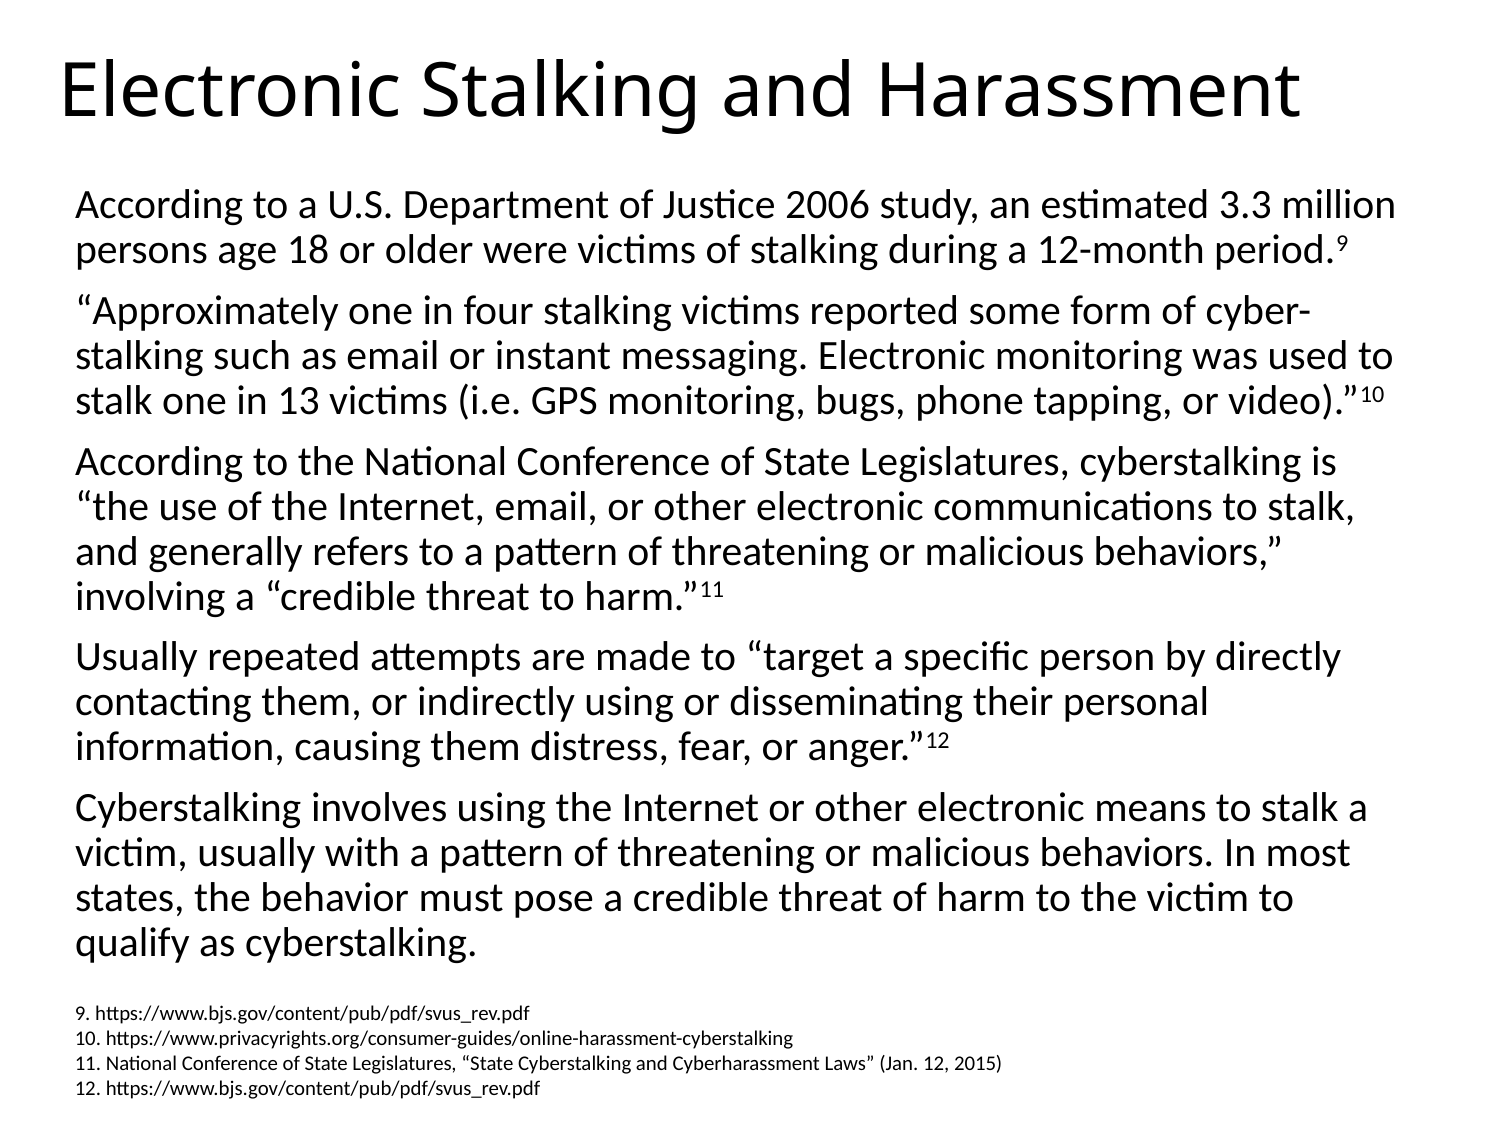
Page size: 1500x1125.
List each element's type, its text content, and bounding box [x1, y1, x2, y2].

title Electronic Stalking and Harassment [43, 22, 1338, 162]
text_box 9. https://www.bjs.gov/content/pub/pdf/svus_rev.pdf 10. https://www.privacyrights.org/consumer-guides/online-harassment-cyberstalking 11. National Conference of State Legislatures, “State Cyberstalking and Cyberharassment Laws” (Jan. 12, 2015) 12. https://www.bjs.gov/content/pub/pdf/svus_rev.pdf [59, 992, 1354, 1108]
list According to a U.S. Department of Justice 2006 study, an estimated 3.3 million persons age 18 or older were victims of stalking during a 12-month period.9 “Approximately one in four stalking victims reported some form of cyber-stalking such as email or instant messaging. Electronic monitoring was used to stalk one in 13 victims (i.e. GPS monitoring, bugs, phone tapping, or video).”10 According to the National Conference of State Legislatures, cyberstalking is “the use of the Internet, email, or other electronic communications to stalk, and generally refers to a pattern of threatening or malicious behaviors,” involving a “credible threat to harm.”11 Usually repeated attempts are made to “target a specific person by directly contacting them, or indirectly using or disseminating their personal information, causing them distress, fear, or anger.”12 Cyberstalking involves using the Internet or other electronic means to stalk a victim, usually with a pattern of threatening or malicious behaviors. In most states, the behavior must pose a credible threat of harm to the victim to qualify as cyberstalking. [59, 175, 1415, 995]
